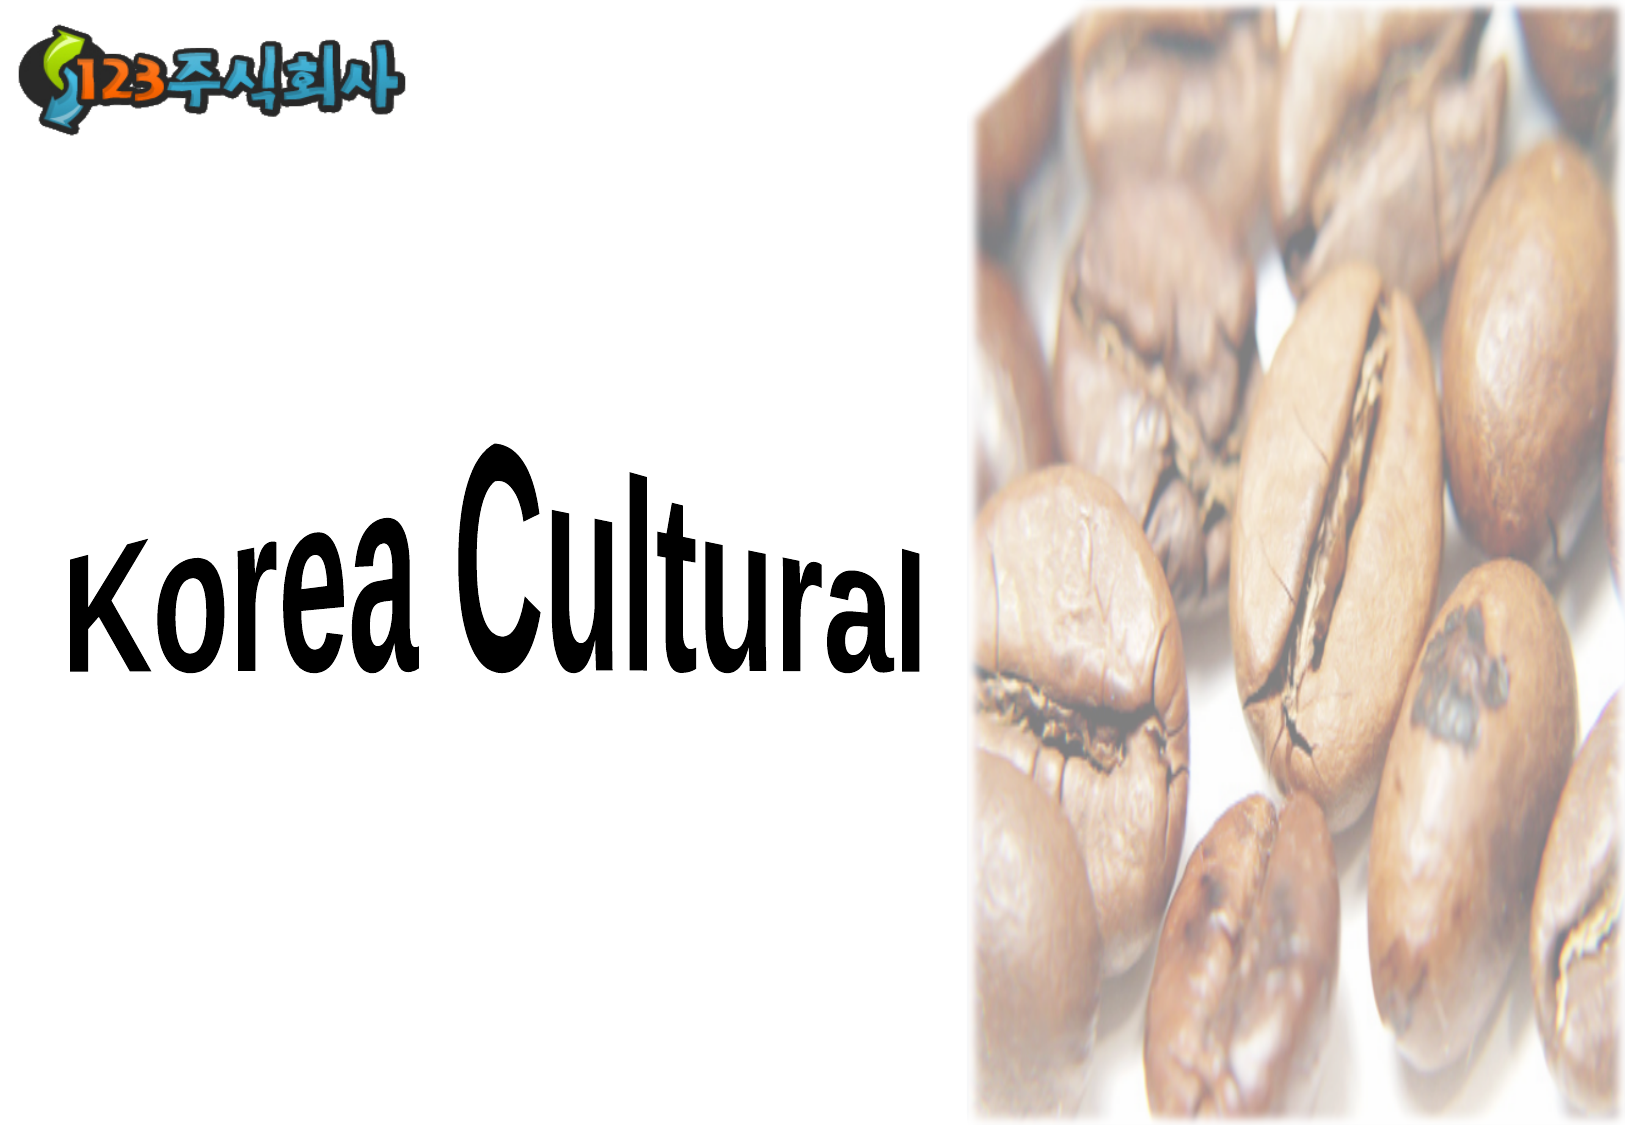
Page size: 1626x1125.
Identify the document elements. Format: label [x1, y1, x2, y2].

picture [0, 6, 423, 152]
text_box [984, 16, 1610, 1110]
